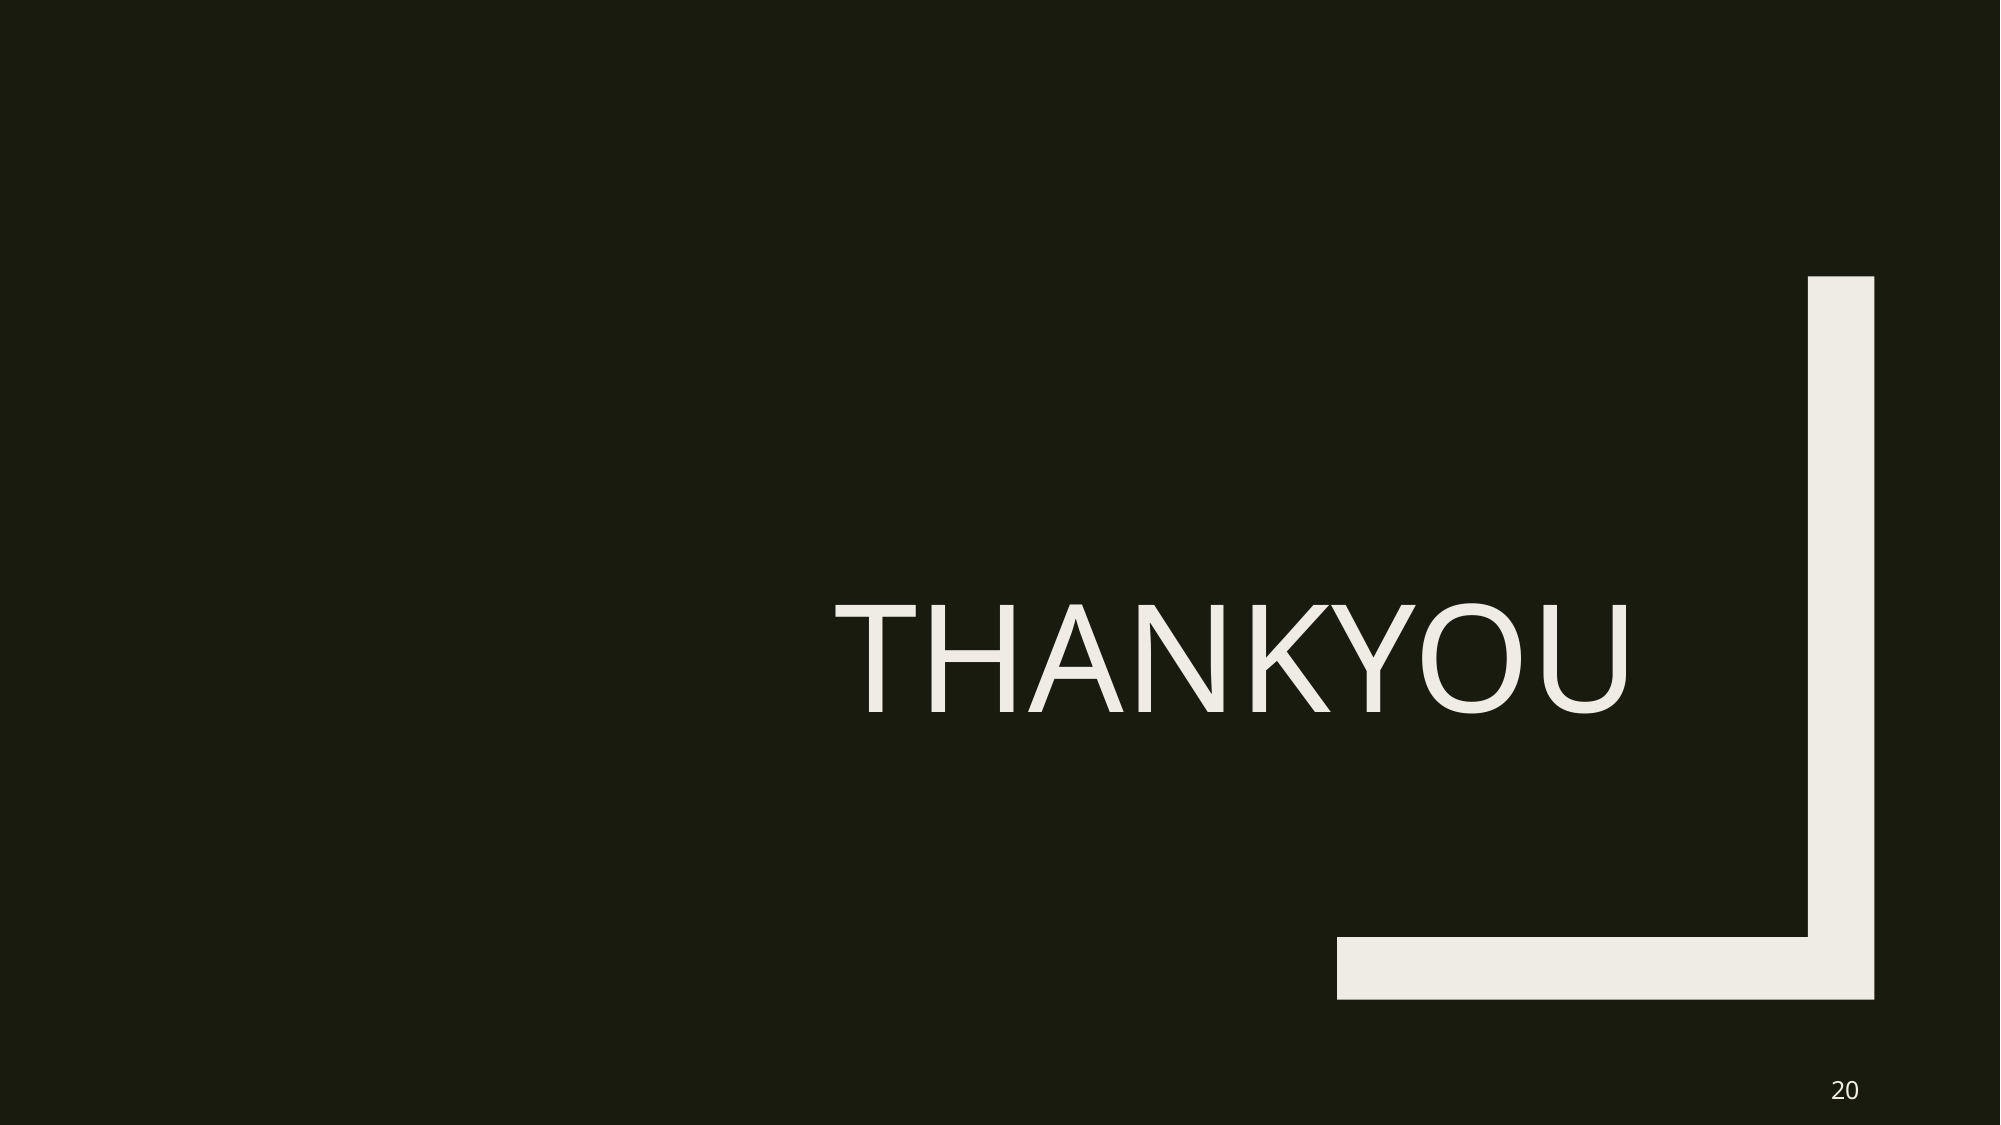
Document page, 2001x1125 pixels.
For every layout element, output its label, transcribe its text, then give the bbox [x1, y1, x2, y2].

title Thankyou [78, 380, 1656, 753]
slide_number 20 [1612, 1058, 1875, 1125]
